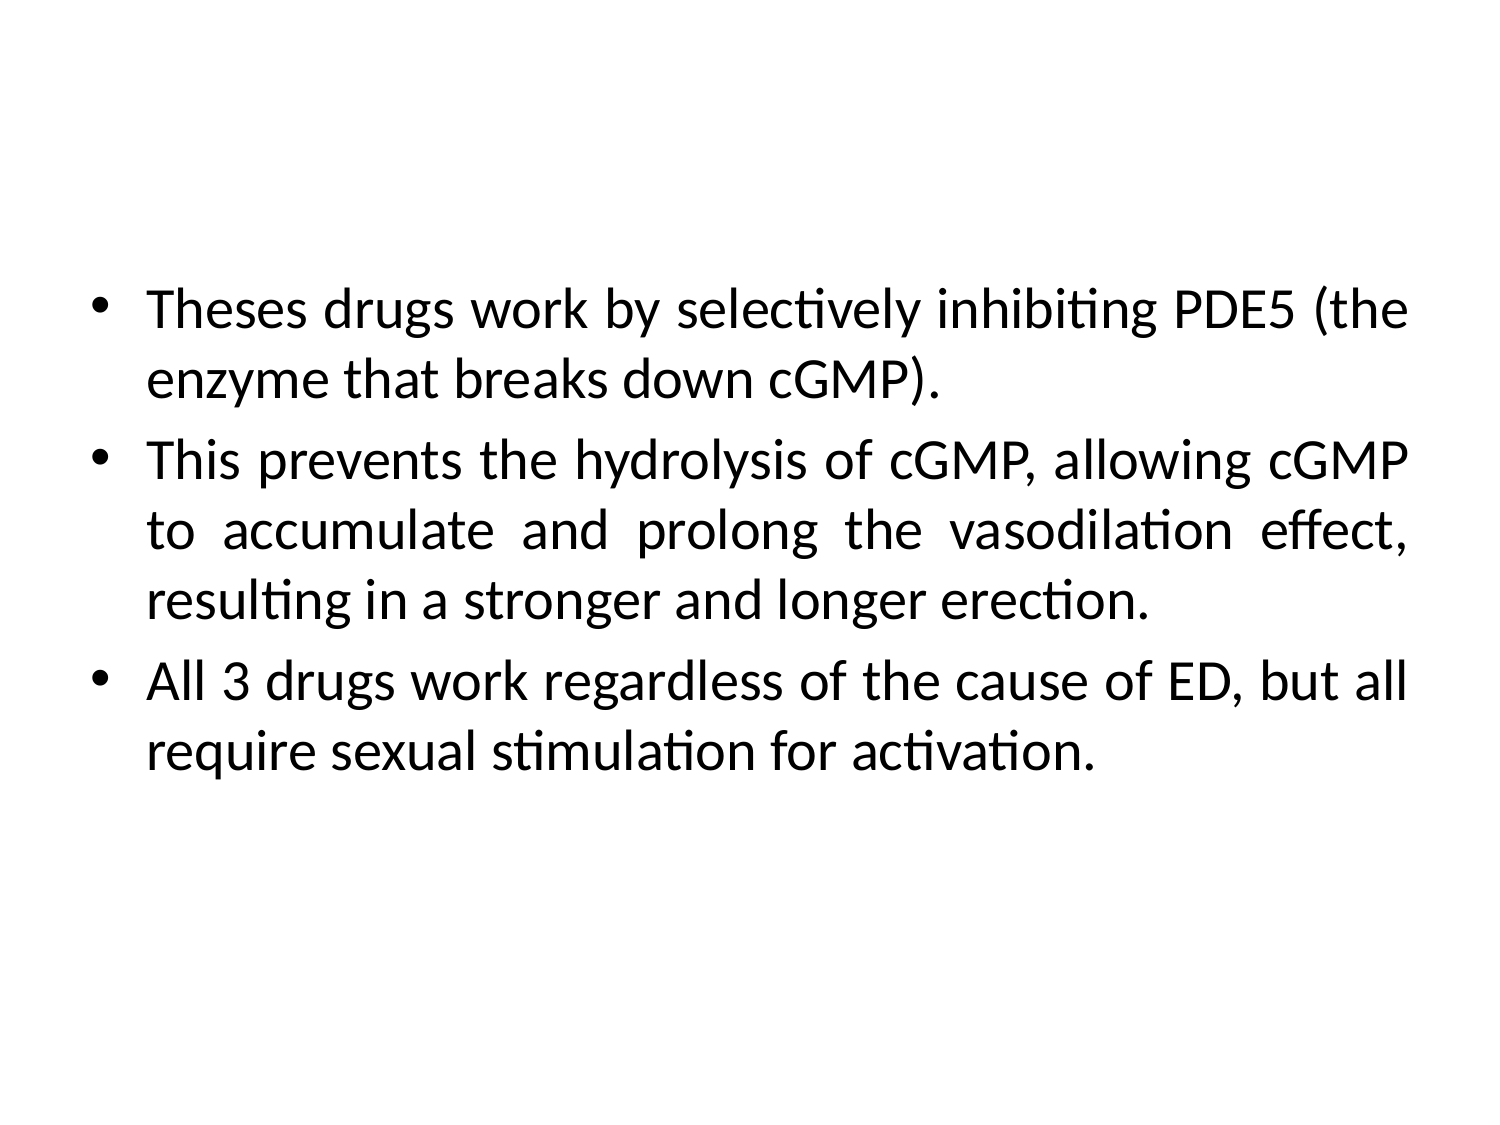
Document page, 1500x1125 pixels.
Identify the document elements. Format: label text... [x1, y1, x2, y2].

list Theses drugs work by selectively inhibiting PDE5 (the enzyme that breaks down cGMP). This prevents the hydrolysis of cGMP, allowing cGMP to accumulate and prolong the vasodilation effect, resulting in a stronger and longer erection. All 3 drugs work regardless of the cause of ED, but all require sexual stimulation for activation. [75, 262, 1425, 1005]
